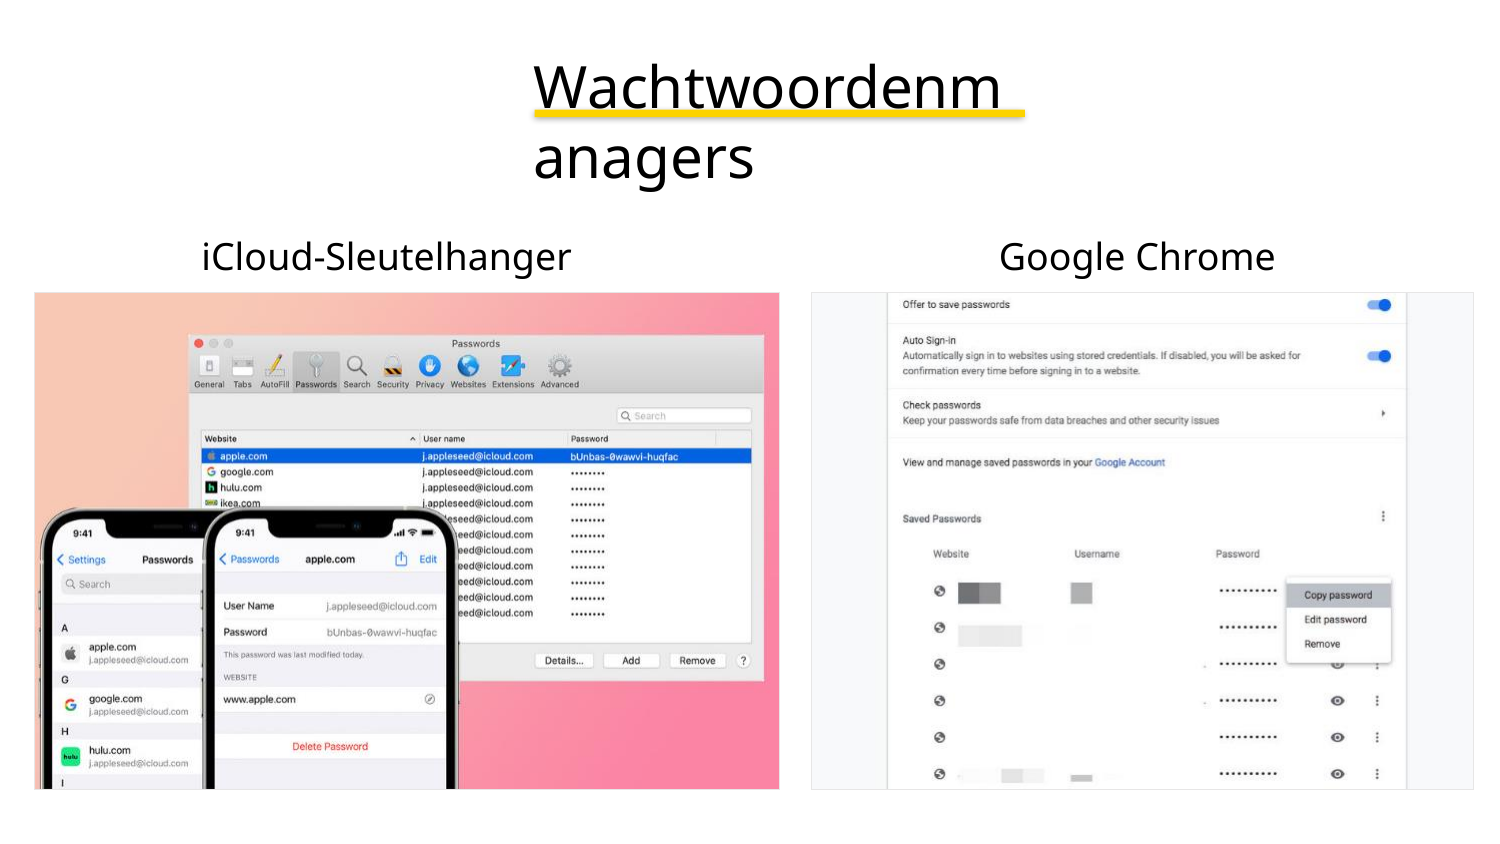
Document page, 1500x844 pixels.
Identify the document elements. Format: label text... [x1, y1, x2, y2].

text_box [534, 109, 1026, 118]
text_box iCloud-Sleutelhanger [34, 225, 740, 286]
text_box Google Chrome [811, 225, 1474, 286]
text_box Wachtwoordenmanagers [518, 42, 1047, 198]
picture [34, 292, 781, 790]
picture [811, 292, 1474, 790]
